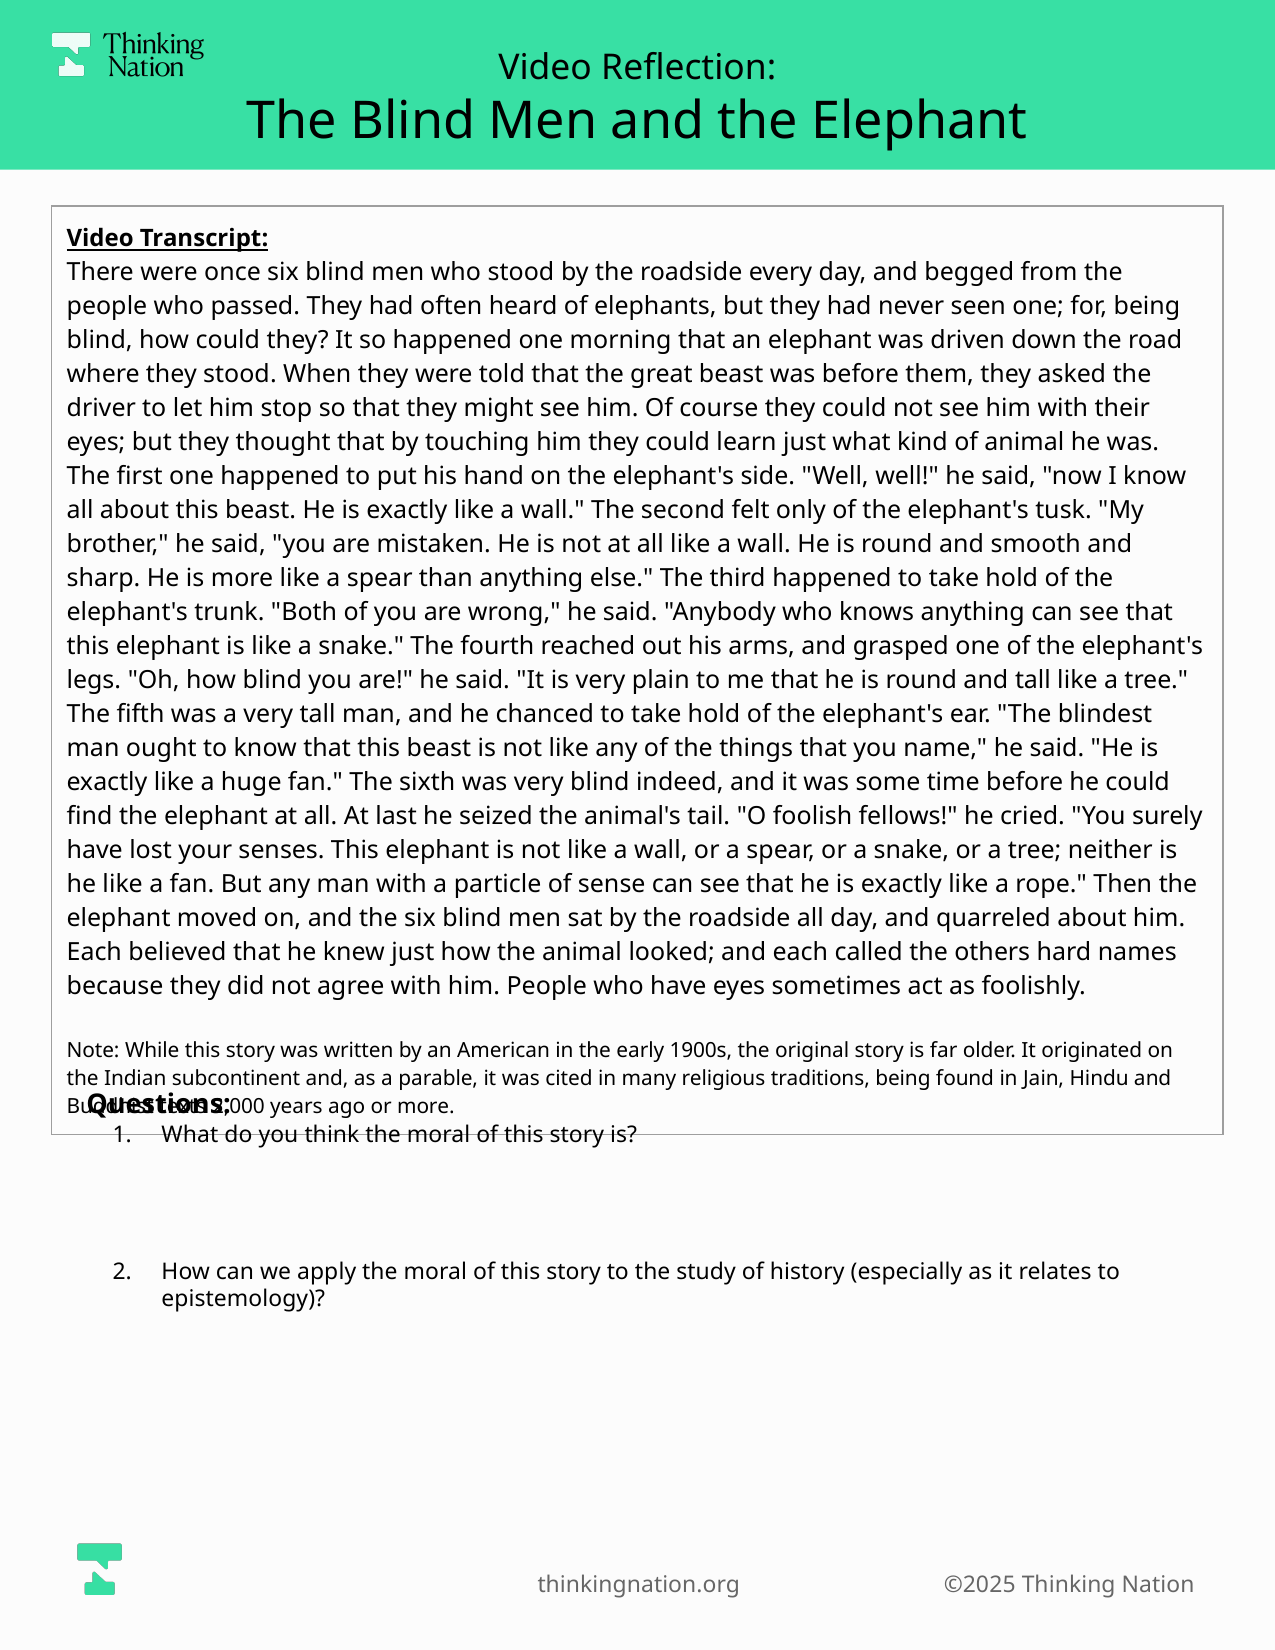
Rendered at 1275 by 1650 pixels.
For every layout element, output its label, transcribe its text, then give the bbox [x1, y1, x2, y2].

text_box thinkingnation.org [488, 1553, 790, 1605]
table_header Video Transcript: There were once six blind men who stood by the roadside every day, and begged from the people who passed. They had often heard of elephants, but they had never seen one; for, being blind, how could they? It so happened one morning that an elephant was driven down the road where they stood. When they were told that the great beast was before them, they asked the driver to let him stop so that they might see him. Of course they could not see him with their eyes; but they thought that by touching him they could learn just what kind of animal he was. The first one happened to put his hand on the elephant's side. "Well, well!" he said, "now I know all about this beast. He is exactly like a wall." The second felt only of the elephant's tusk. "My brother," he said, "you are mistaken. He is not at all like a wall. He is round and smooth and sharp. He is more like a spear than anything else." The third happened to take hold of the elephant's trunk. "Both of you are wrong," he said. "Anybody who knows anything can see that this elephant is like a snake." The fourth reached out his arms, and grasped one of the elephant's legs. "Oh, how blind you are!" he said. "It is very plain to me that he is round and tall like a tree." The fifth was a very tall man, and he chanced to take hold of the elephant's ear. "The blindest man ought to know that this beast is not like any of the things that you name," he said. "He is exactly like a huge fan." The sixth was very blind indeed, and it was some time before he could find the elephant at all. At last he seized the animal's tail. "O foolish fellows!" he cried. "You surely have lost your senses. This elephant is not like a wall, or a spear, or a snake, or a tree; neither is he like a fan. But any man with a particle of sense can see that he is exactly like a rope." Then the elephant moved on, and the six blind men sat by the roadside all day, and quarreled about him. Each believed that he knew just how the animal looked; and each called the others hard names because they did not agree with him. People who have eyes sometimes act as foolishly. Note: While this story was written by an American in the early 1900s, the original story is far older. It originated on the Indian subcontinent and, as a parable, it was cited in many religious traditions, being found in Jain, Hindu and Buddhist texts 2,000 years ago or more. [52, 207, 1222, 1134]
text_box Questions: What do you think the moral of this story is? How can we apply the moral of this story to the study of history (especially as it relates to epistemology)? [71, 1071, 1207, 1439]
picture [35, 17, 210, 91]
text_box ©2025 Thinking Nation [909, 1553, 1211, 1605]
text_box Video Reflection: The Blind Men and the Elephant [0, 0, 1275, 170]
picture [63, 1533, 135, 1605]
